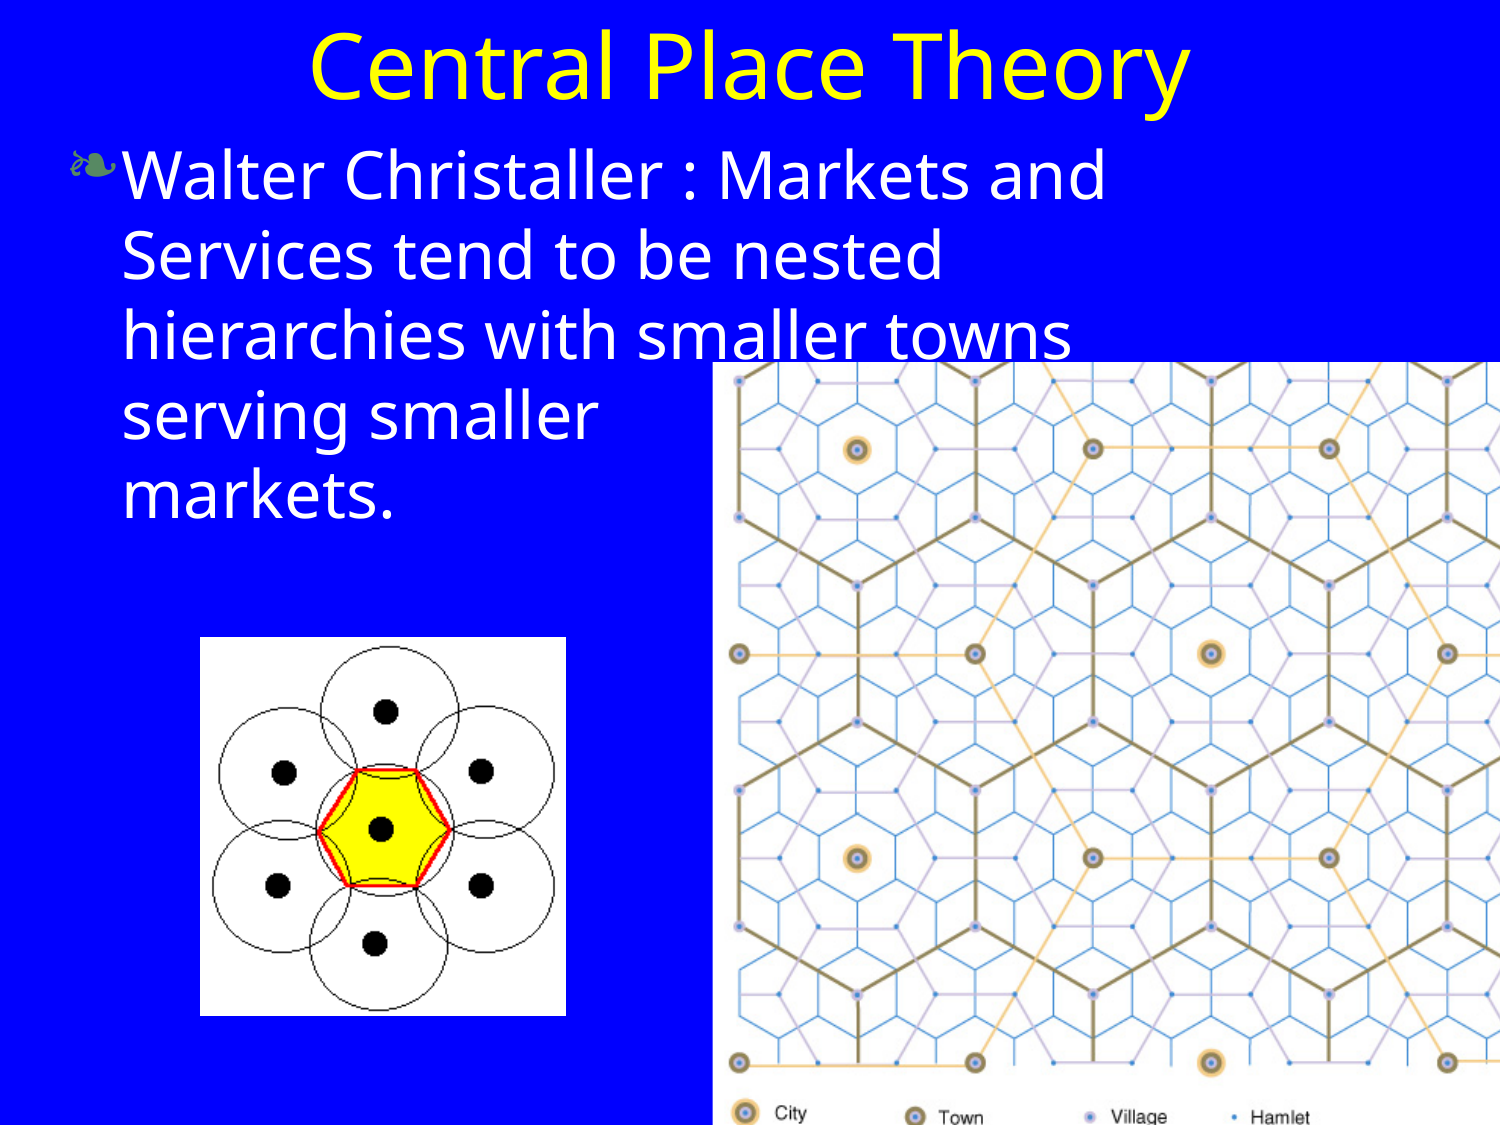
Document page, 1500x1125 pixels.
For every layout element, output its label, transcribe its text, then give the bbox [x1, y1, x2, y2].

picture [199, 637, 566, 1016]
title Central Place Theory [112, 0, 1388, 126]
list Walter Christaller : Markets and Services tend to be nested hierarchies with smaller towns serving smaller markets. [49, 124, 1326, 801]
picture [712, 362, 1500, 1125]
